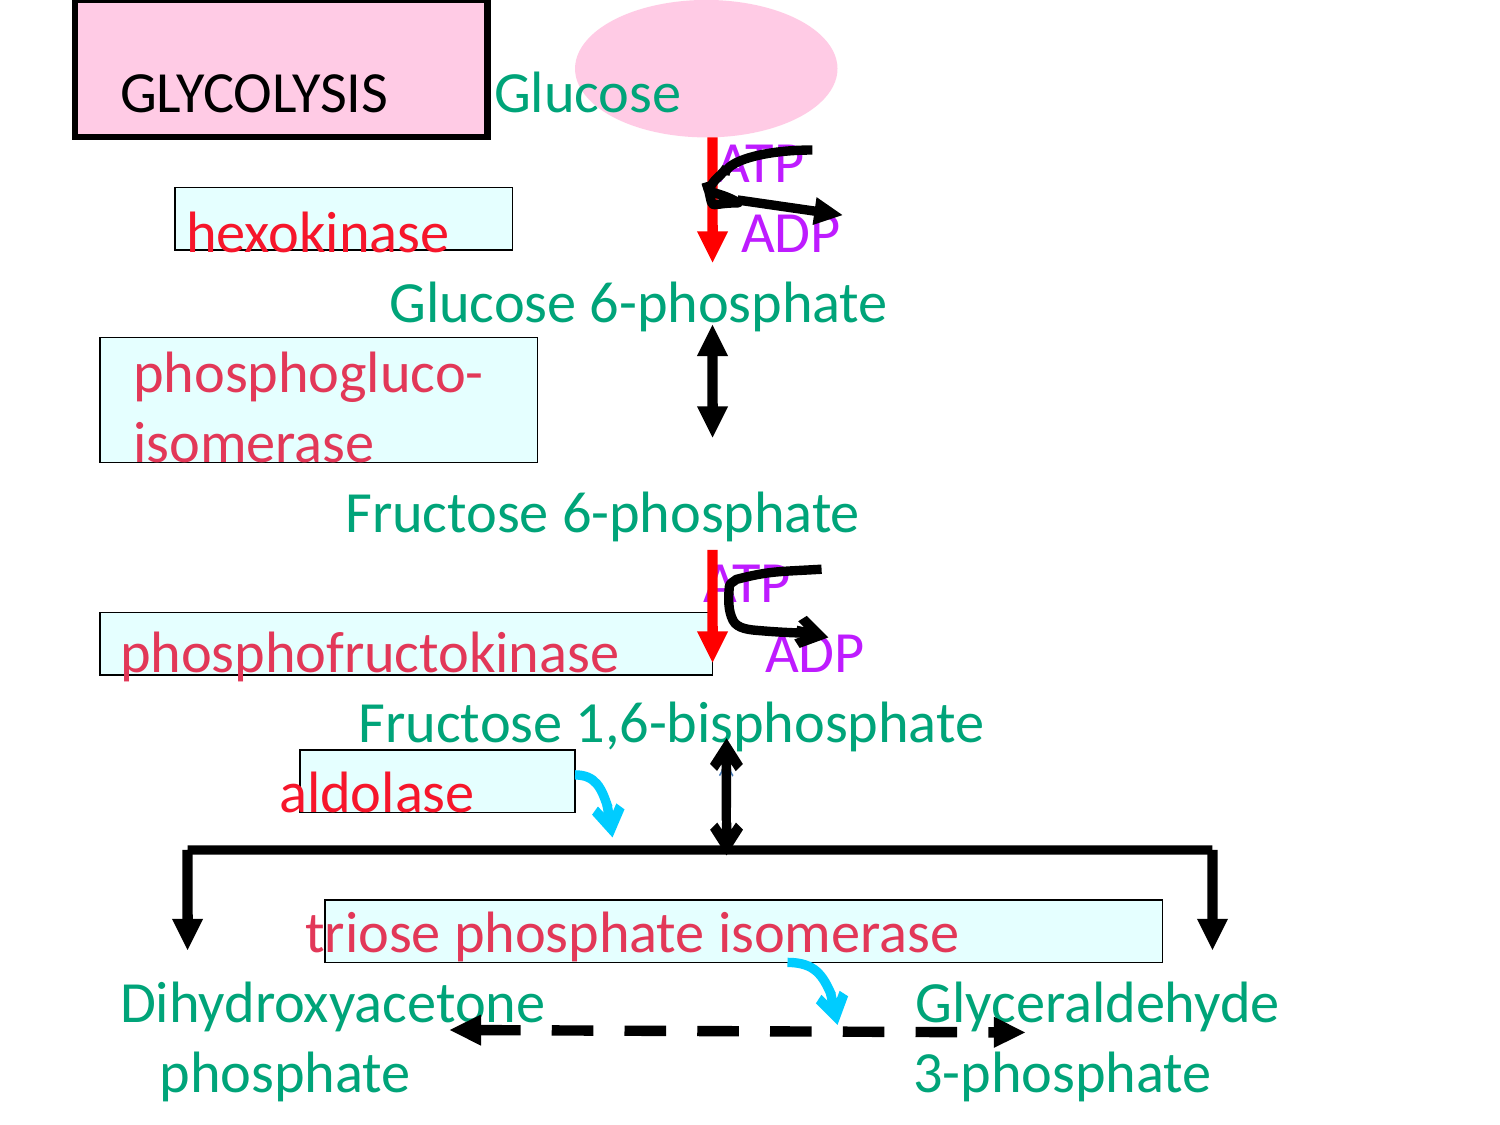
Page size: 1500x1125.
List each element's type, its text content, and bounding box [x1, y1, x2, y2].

text_box [75, 0, 488, 138]
text_box GLYCOLYSIS Glucose ATP hexokinase ADP Glucose 6-phosphate phosphogluco- isomerase Fructose 6-phosphate ATP phosphofructokinase ADP Fructose 1,6-bisphosphate aldolase triose phosphate isomerase Dihydroxyacetone Glyceraldehyde phosphate 3-phosphate [105, 46, 1500, 1112]
text_box [728, 569, 829, 645]
text_box [181, 849, 194, 950]
text_box [724, 149, 813, 175]
text_box [1206, 849, 1219, 950]
text_box [706, 324, 719, 438]
text_box [449, 1023, 468, 1037]
text_box [706, 549, 719, 663]
text_box [787, 962, 844, 1025]
text_box [575, 774, 619, 838]
text_box [706, 167, 739, 205]
text_box [99, 612, 105, 675]
text_box [582, 0, 831, 46]
text_box [737, 199, 843, 220]
text_box [1007, 1026, 1026, 1039]
text_box [99, 337, 105, 463]
text_box [706, 205, 719, 263]
